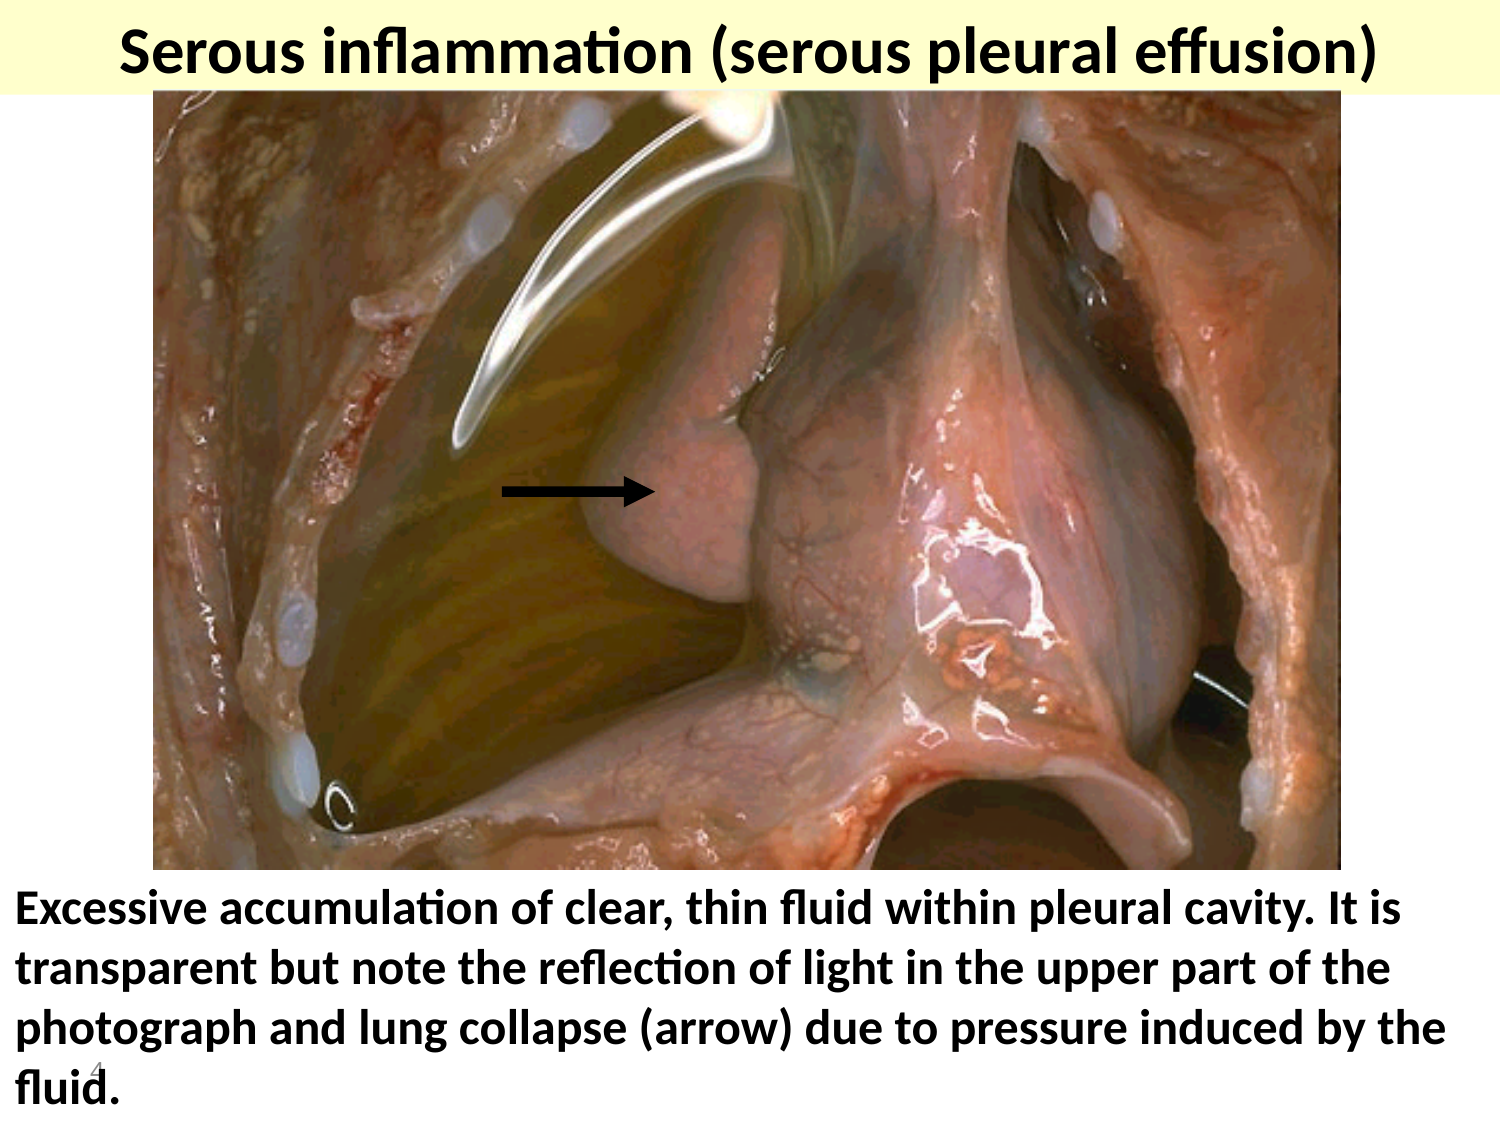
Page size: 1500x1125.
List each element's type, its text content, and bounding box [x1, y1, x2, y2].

slide_number 4 [75, 1042, 425, 1103]
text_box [152, 89, 1341, 870]
text_box Excessive accumulation of clear, thin fluid within pleural cavity. It is transparent but note the reflection of light in the upper part of the photograph and lung collapse (arrow) due to pressure induced by the fluid. [0, 867, 1500, 1123]
text_box Serous inflammation (serous pleural effusion) [0, 0, 1500, 95]
